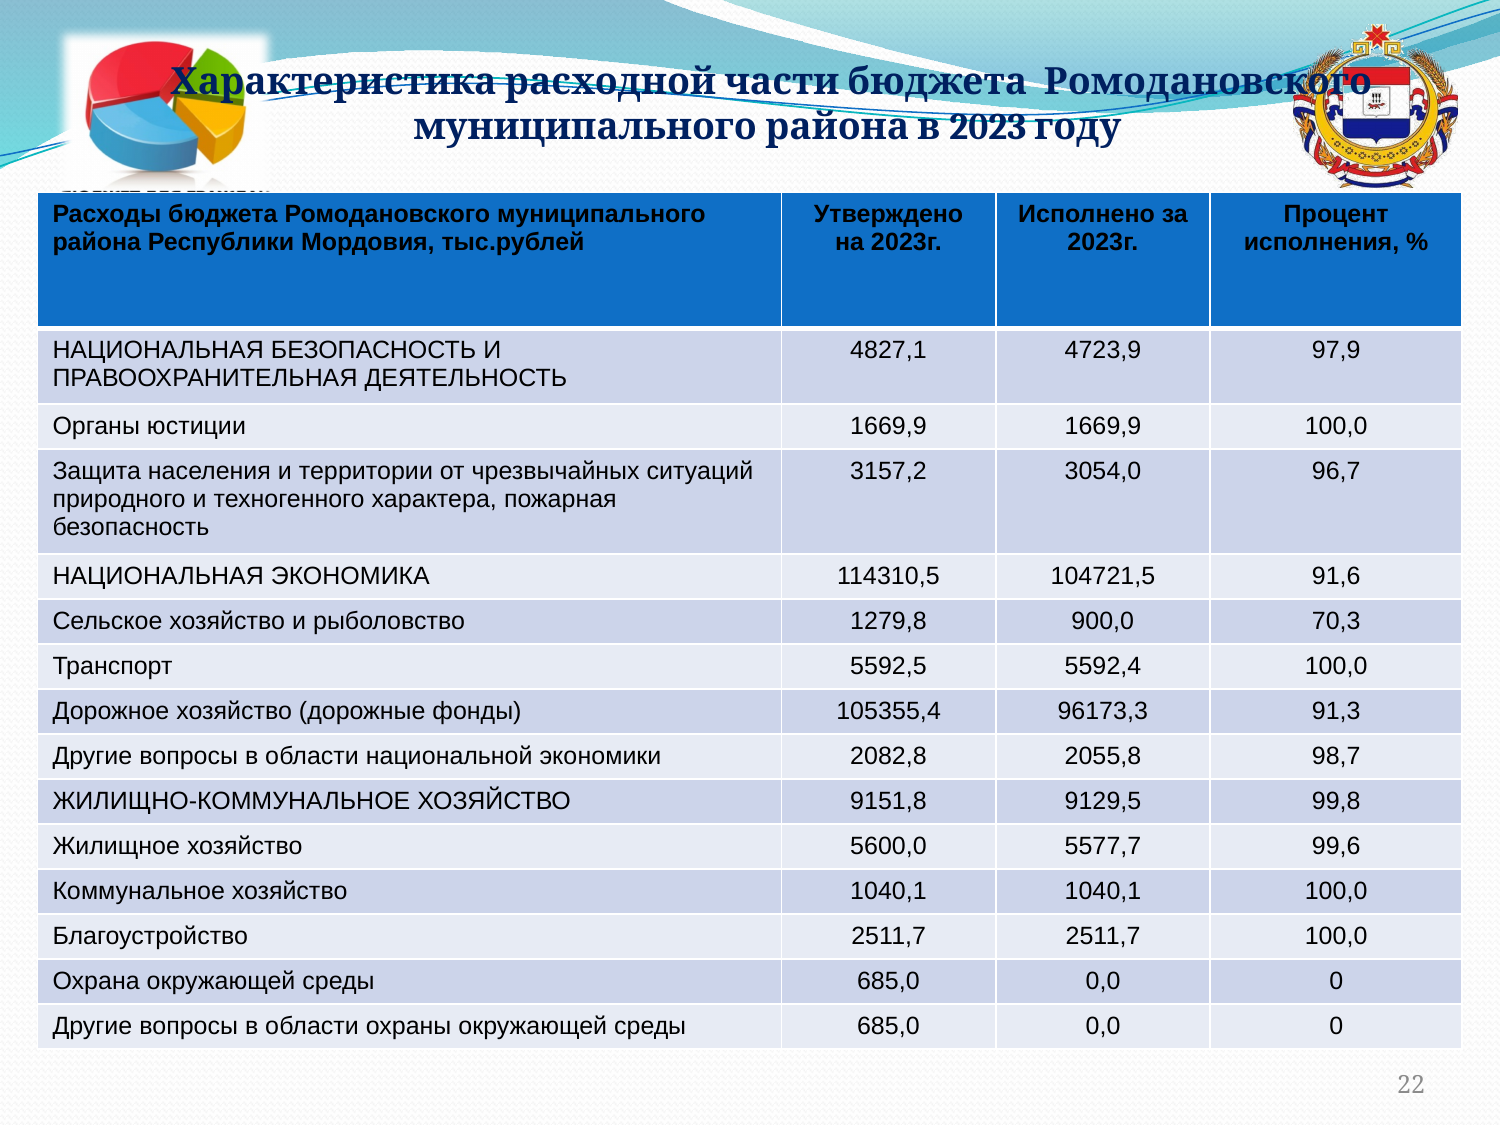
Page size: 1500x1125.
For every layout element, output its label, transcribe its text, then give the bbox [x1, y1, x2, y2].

table_cell Охрана окружающей среды [38, 960, 781, 1003]
table_header Расходы бюджета Ромодановского муниципального района Республики Мордовия, тыс.рублей [38, 193, 781, 326]
table_cell 0 [1211, 960, 1461, 1003]
table_cell Органы юстиции [38, 405, 781, 448]
table_cell 9129,5 [997, 780, 1209, 823]
table_cell НАЦИОНАЛЬНАЯ ЭКОНОМИКА [38, 555, 781, 598]
table_cell 105355,4 [782, 690, 995, 733]
table_cell Другие вопросы в области национальной экономики [38, 735, 781, 778]
picture [1293, 24, 1458, 188]
table_cell 91,6 [1211, 555, 1461, 598]
table_cell 5600,0 [782, 825, 995, 868]
table_cell 99,6 [1211, 825, 1461, 868]
table_cell 0 [1211, 1005, 1461, 1048]
picture [52, 24, 278, 213]
table_cell 100,0 [1211, 405, 1461, 448]
table_cell 1040,1 [997, 870, 1209, 913]
table_cell 5592,5 [782, 645, 995, 688]
table_cell 685,0 [782, 1005, 995, 1048]
table_cell 2055,8 [997, 735, 1209, 778]
table_cell 900,0 [997, 600, 1209, 643]
table_cell 96,7 [1211, 450, 1461, 553]
table_cell 2511,7 [997, 915, 1209, 958]
table_cell 3157,2 [782, 450, 995, 553]
table_cell 98,7 [1211, 735, 1461, 778]
table_cell 9151,8 [782, 780, 995, 823]
table_cell Защита населения и территории от чрезвычайных ситуаций природного и техногенного характера, пожарная безопасность [38, 450, 781, 553]
text_box Характеристика расходной части бюджета Ромодановского муниципального района в 2023 году [286, 49, 1283, 155]
table_header Исполнено за 2023г. [997, 193, 1209, 326]
table_cell 5577,7 [997, 825, 1209, 868]
table_cell 1669,9 [782, 405, 995, 448]
table_cell 100,0 [1211, 915, 1461, 958]
table_cell Жилищное хозяйство [38, 825, 781, 868]
table_cell 96173,3 [997, 690, 1209, 733]
table_cell 4827,1 [782, 331, 995, 403]
table_cell 70,3 [1211, 600, 1461, 643]
table_cell Дорожное хозяйство (дорожные фонды) [38, 690, 781, 733]
table_cell 1279,8 [782, 600, 995, 643]
table_cell 3054,0 [997, 450, 1209, 553]
table_cell 1040,1 [782, 870, 995, 913]
table_cell Благоустройство [38, 915, 781, 958]
table_cell Другие вопросы в области охраны окружающей среды [38, 1005, 781, 1048]
table_header Процент исполнения, % [1211, 193, 1461, 326]
table_cell 0,0 [997, 1005, 1209, 1048]
table_cell 2511,7 [782, 915, 995, 958]
table_cell Транспорт [38, 645, 781, 688]
table_cell Коммунальное хозяйство [38, 870, 781, 913]
slide_number 22 [1299, 1050, 1425, 1103]
table_cell 100,0 [1211, 645, 1461, 688]
table_cell 114310,5 [782, 555, 995, 598]
table_cell 1669,9 [997, 405, 1209, 448]
table_cell НАЦИОНАЛЬНАЯ БЕЗОПАСНОСТЬ И ПРАВООХРАНИТЕЛЬНАЯ ДЕЯТЕЛЬНОСТЬ [38, 331, 781, 403]
table_cell 100,0 [1211, 870, 1461, 913]
table_cell 91,3 [1211, 690, 1461, 733]
table_header Утверждено на 2023г. [782, 193, 995, 326]
table_cell 0,0 [997, 960, 1209, 1003]
table_cell 97,9 [1211, 331, 1461, 403]
table_cell 685,0 [782, 960, 995, 1003]
table_cell 99,8 [1211, 780, 1461, 823]
table_cell 104721,5 [997, 555, 1209, 598]
table_cell Сельское хозяйство и рыболовство [38, 600, 781, 643]
table_cell 2082,8 [782, 735, 995, 778]
table_cell 4723,9 [997, 331, 1209, 403]
table_cell ЖИЛИЩНО-КОММУНАЛЬНОЕ ХОЗЯЙСТВО [38, 780, 781, 823]
table_cell 5592,4 [997, 645, 1209, 688]
